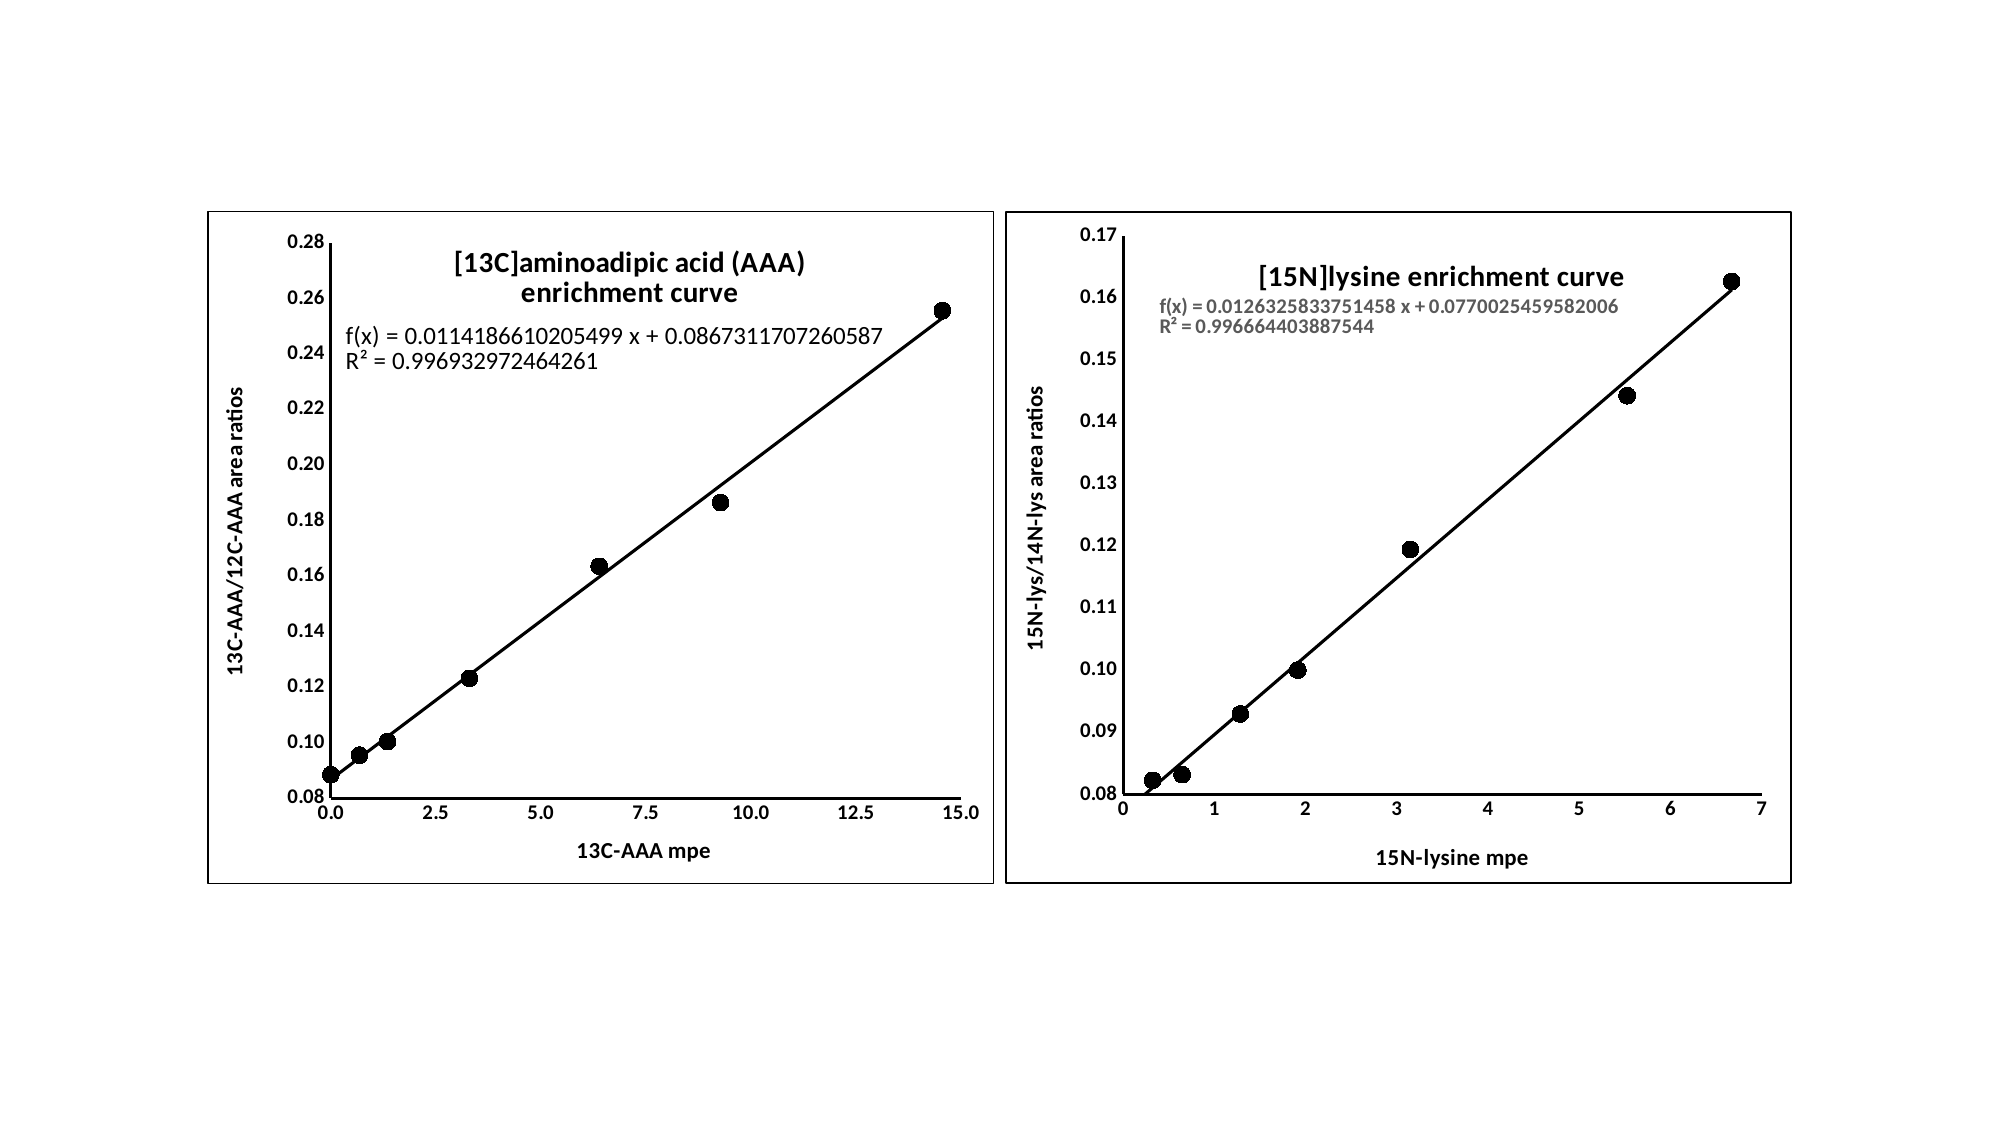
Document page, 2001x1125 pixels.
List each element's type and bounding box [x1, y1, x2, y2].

chart [207, 210, 995, 885]
chart [1005, 210, 1793, 885]
